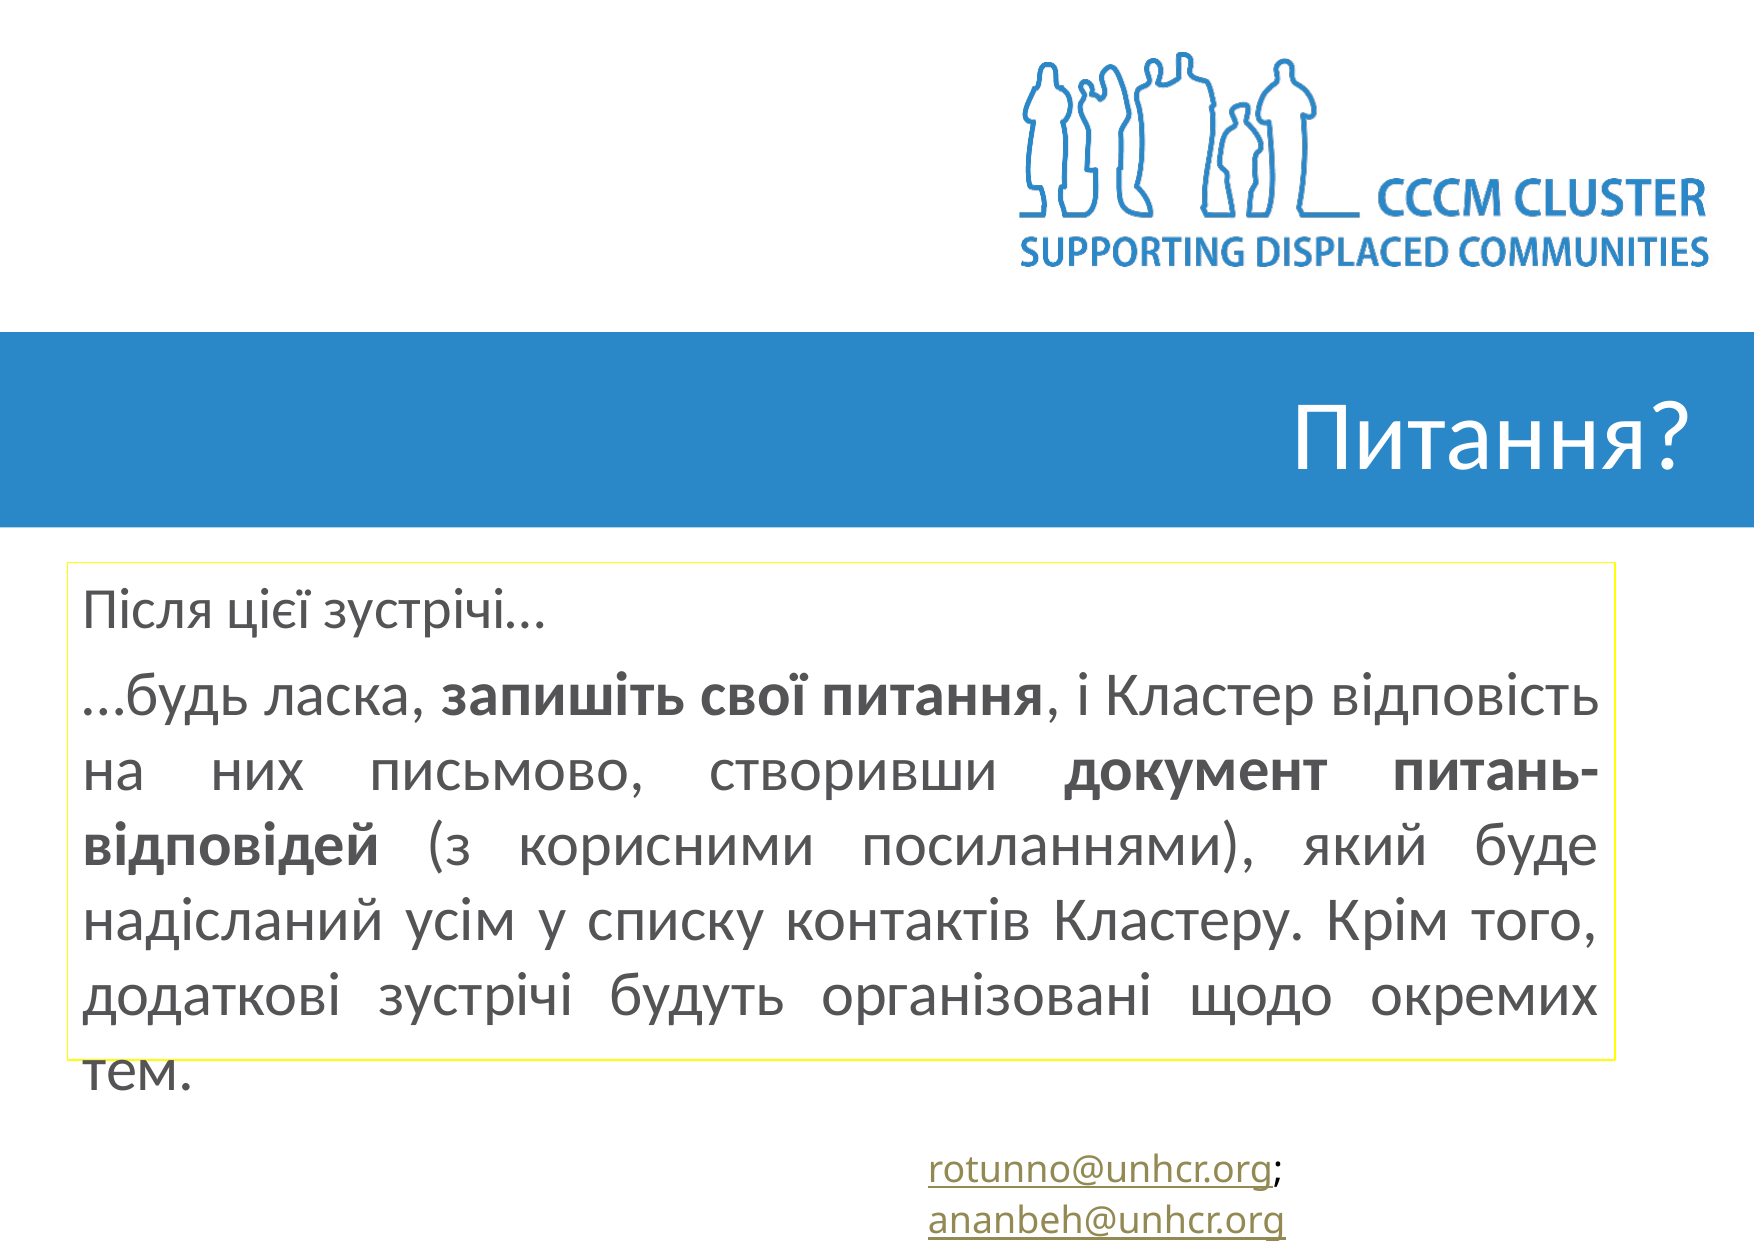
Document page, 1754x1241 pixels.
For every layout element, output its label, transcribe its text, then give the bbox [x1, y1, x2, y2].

text_box Після цієї зустрічі… …будь ласка, запишіть свої питання, і Кластер відповість на них письмово, створивши документ питань-відповідей (з корисними посиланнями), який буде надісланий усім у списку контактів Кластеру. Крім того, додаткові зустрічі будуть організовані щодо окремих тем. [67, 562, 1616, 1060]
text_box rotunno@unhcr.org; ananbeh@unhcr.org [913, 1130, 1616, 1241]
text_box Питання? [0, 332, 1754, 528]
picture [1018, 52, 1716, 278]
